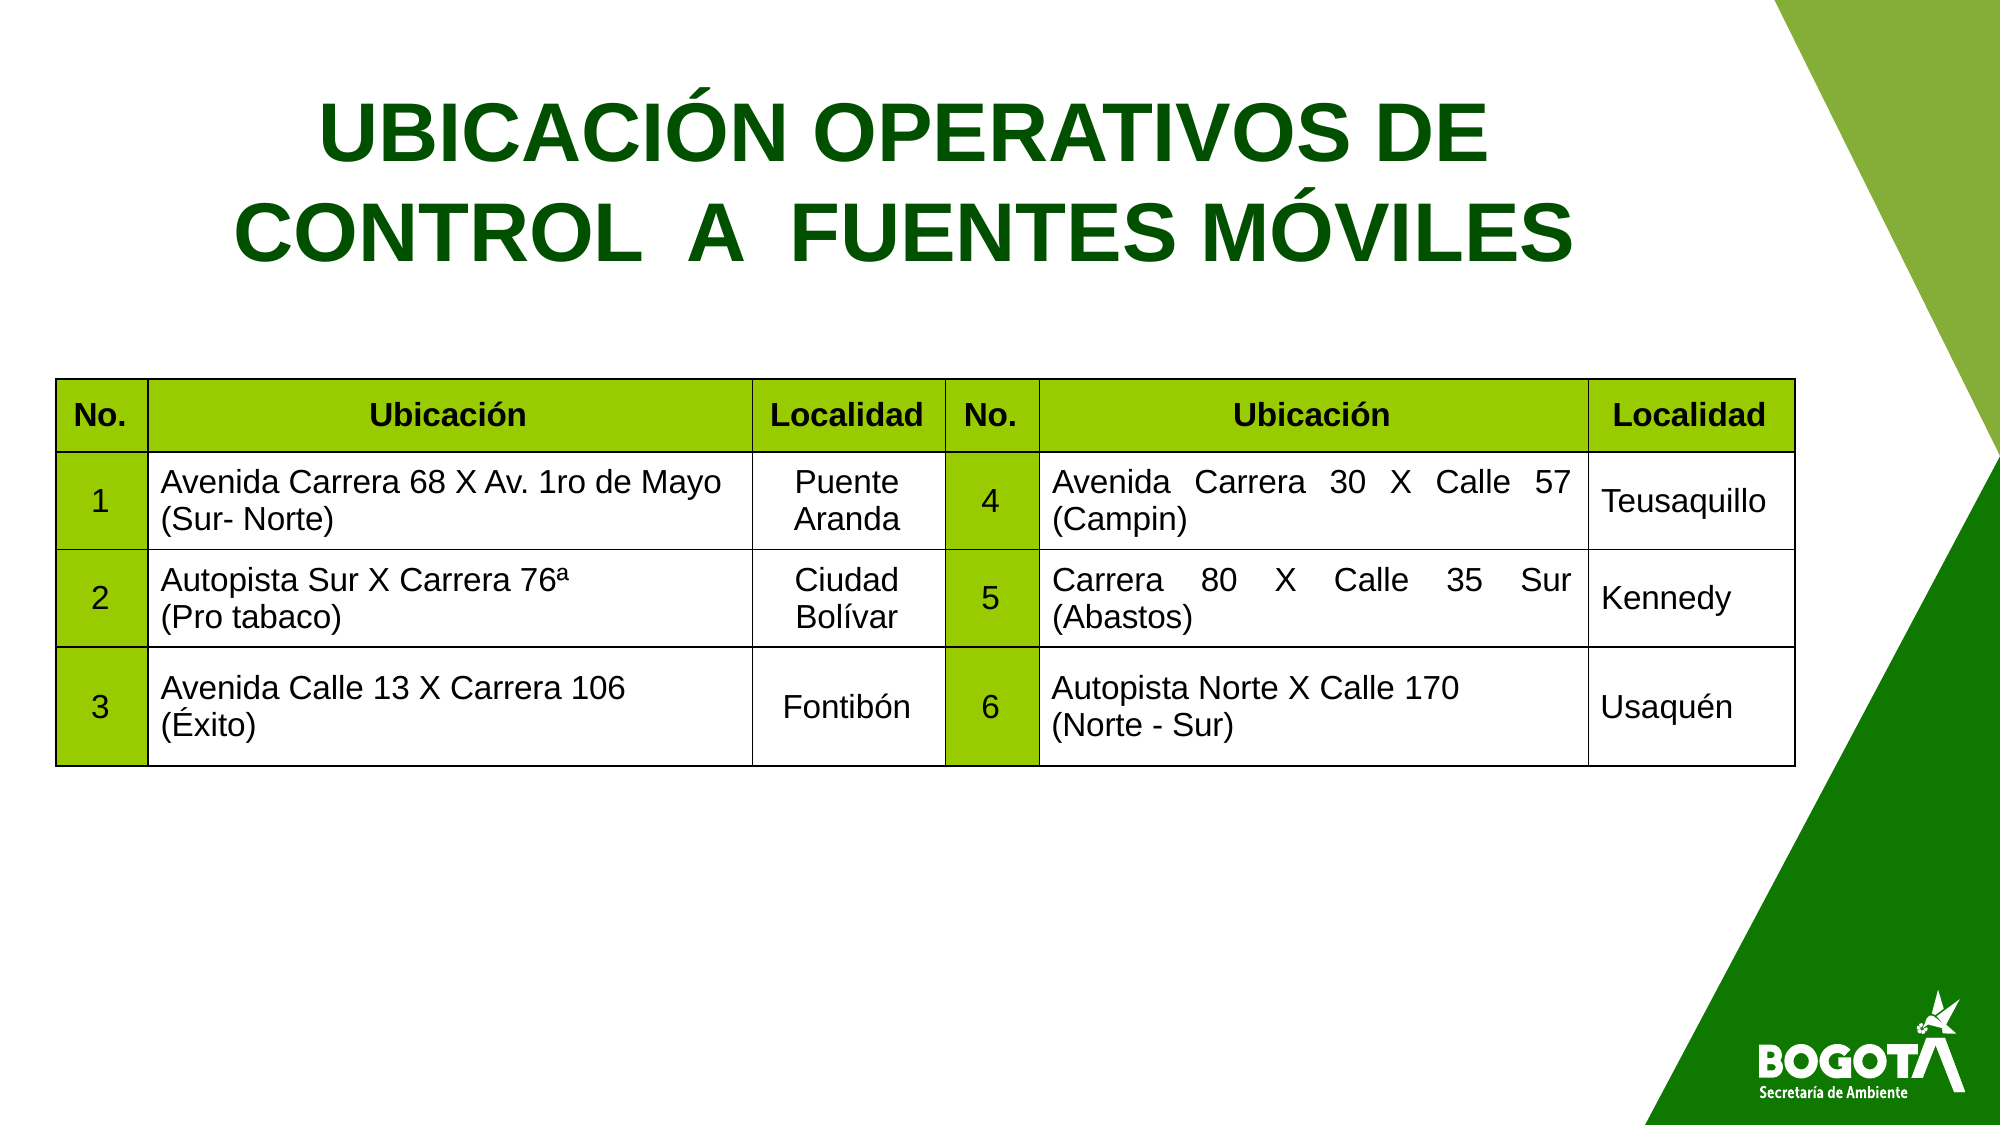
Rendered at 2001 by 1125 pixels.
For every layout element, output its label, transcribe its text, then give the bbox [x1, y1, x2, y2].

table_header Ubicación [149, 380, 752, 451]
table_cell 1 [57, 453, 147, 549]
table_header Localidad [753, 380, 945, 451]
table_header No. [57, 380, 147, 451]
table_cell Avenida Carrera 68 X Av. 1ro de Mayo (Sur- Norte) [149, 453, 752, 549]
table_cell Autopista Sur X Carrera 76ª (Pro tabaco) [149, 550, 752, 646]
table_cell Kennedy [1589, 550, 1644, 646]
table_cell Usaquén [1589, 648, 1644, 765]
table_cell Autopista Norte X Calle 170 (Norte - Sur) [1040, 648, 1588, 765]
picture [1644, 0, 2000, 1125]
table_cell 3 [57, 648, 147, 765]
table_cell Puente Aranda [753, 453, 945, 549]
table_header Ubicación [1040, 380, 1588, 451]
table_cell 5 [946, 550, 1039, 646]
table_cell Ciudad Bolívar [753, 550, 945, 646]
subtitle Plantilla de texto Opción 1 [150, 767, 1644, 773]
table_cell 6 [946, 648, 1039, 765]
table_cell 4 [946, 453, 1039, 549]
text_box UBICACIÓN OPERATIVOS DE CONTROL A FUENTES MÓVILES [150, 70, 1644, 286]
table_cell Carrera 80 X Calle 35 Sur (Abastos) [1040, 550, 1588, 646]
table_header Localidad [1589, 380, 1644, 451]
table_cell Avenida Calle 13 X Carrera 106 (Éxito) [149, 648, 752, 765]
table_cell Fontibón [753, 648, 945, 765]
table_cell Teusaquillo [1589, 453, 1644, 549]
table_cell Avenida Carrera 30 X Calle 57 (Campin) [1040, 453, 1588, 549]
table_header No. [946, 380, 1039, 451]
table_cell 2 [57, 550, 147, 646]
